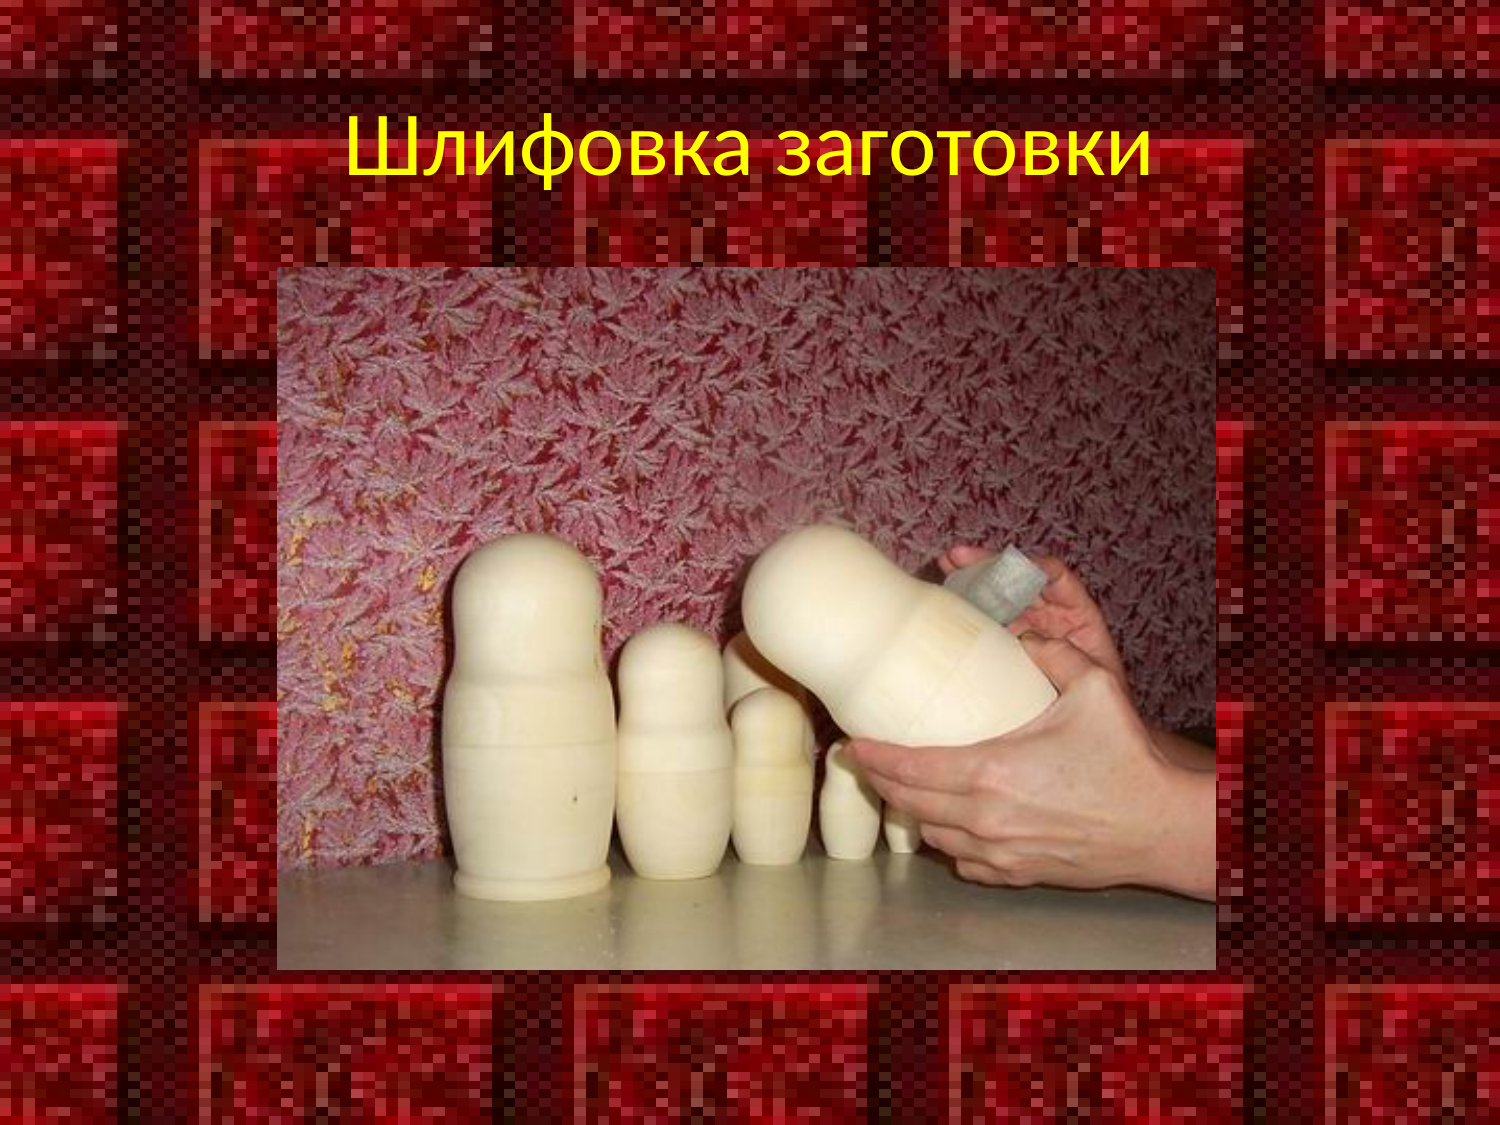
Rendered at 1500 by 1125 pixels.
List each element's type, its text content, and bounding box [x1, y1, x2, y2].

title Шлифовка заготовки [75, 45, 1425, 233]
picture [0, 0, 1500, 1125]
